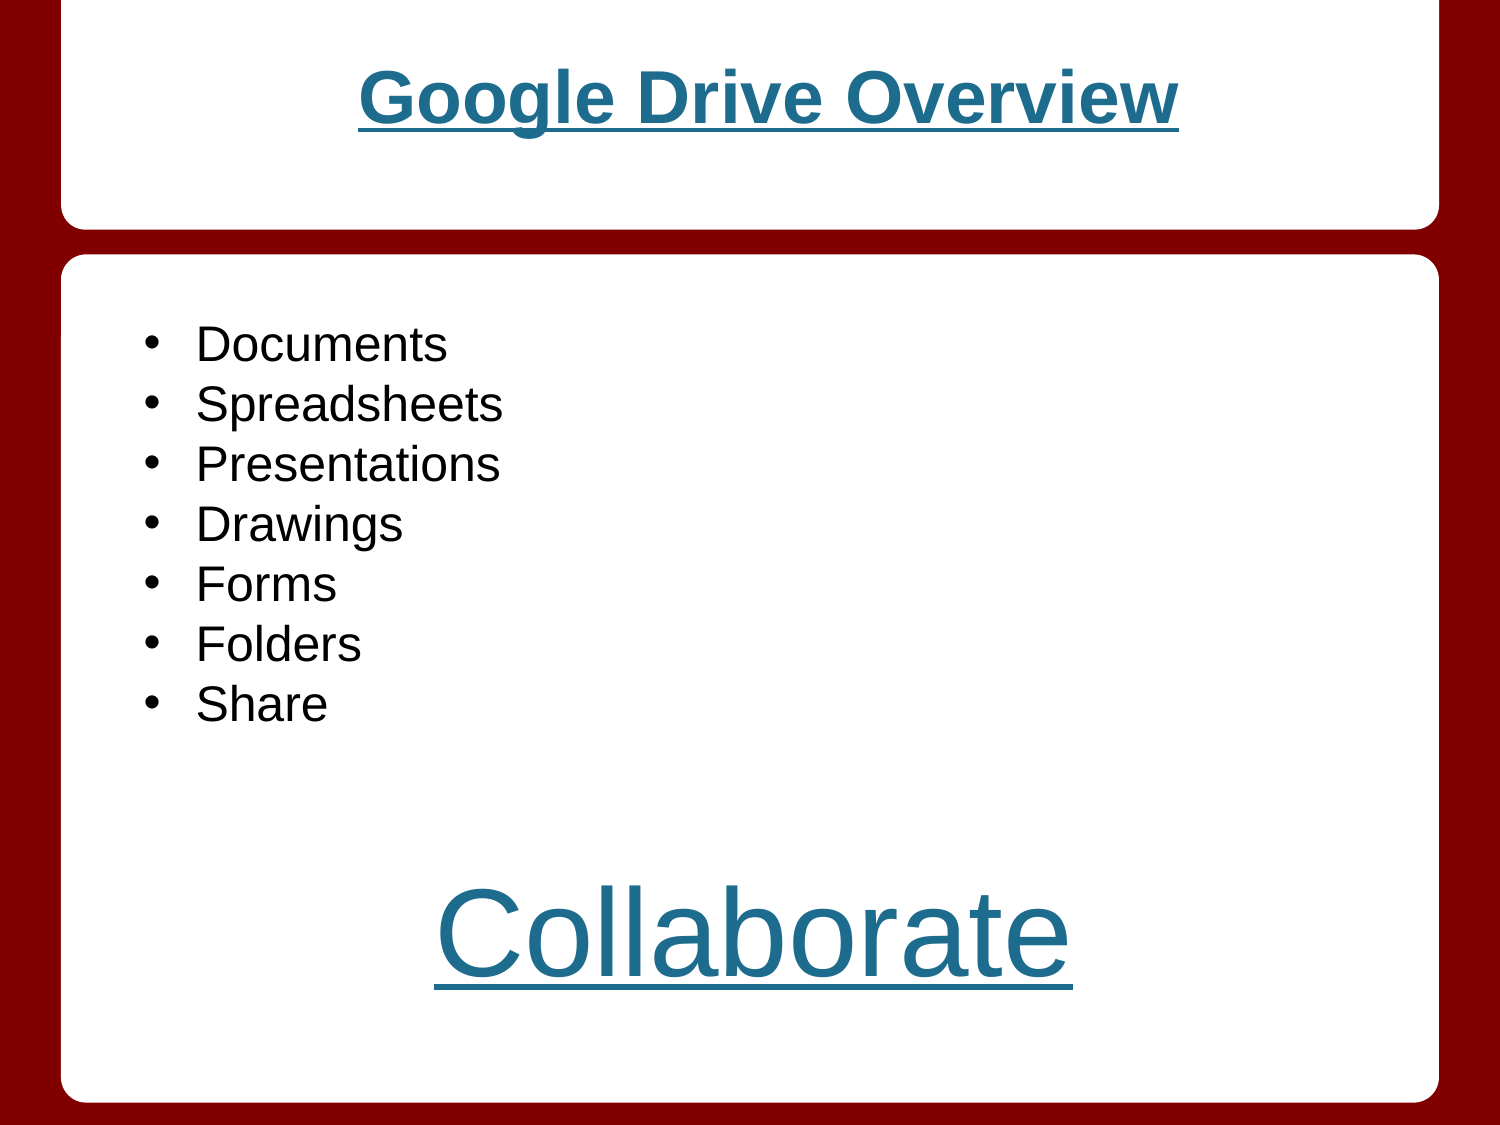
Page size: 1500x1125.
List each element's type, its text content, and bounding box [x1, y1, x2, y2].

text_box Documents Spreadsheets Presentations Drawings Forms Folders Share Collaborate [105, 296, 1403, 1017]
title Google Drive Overview [75, 0, 1425, 203]
